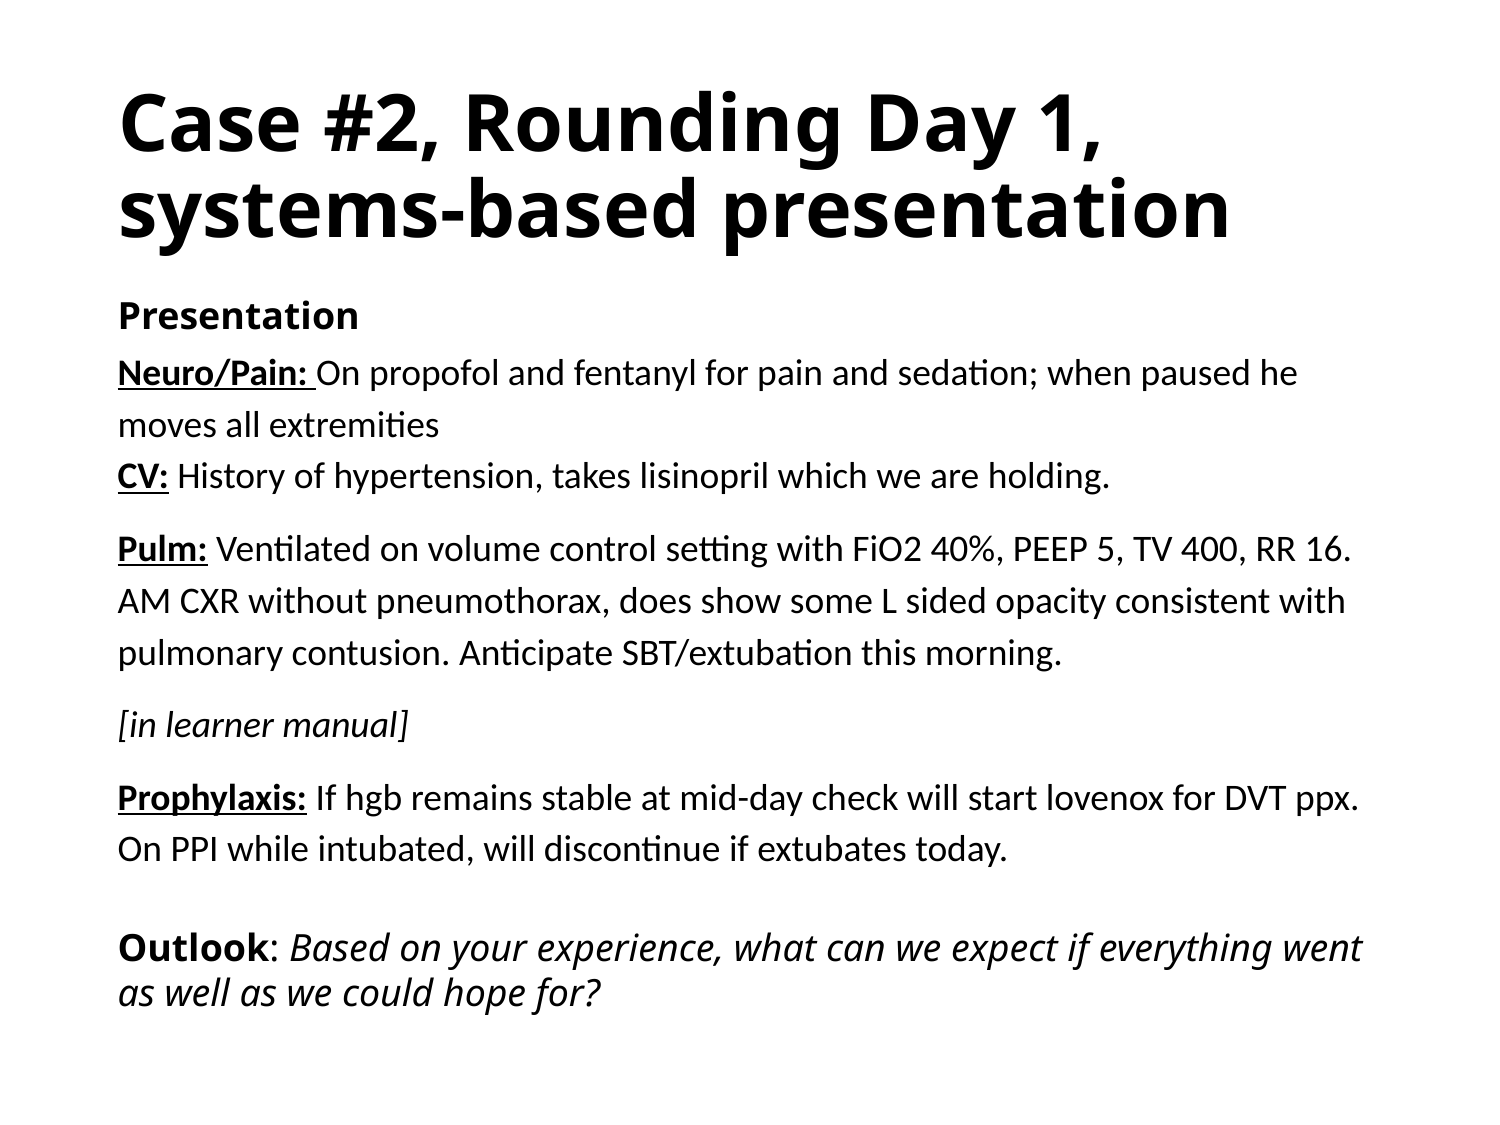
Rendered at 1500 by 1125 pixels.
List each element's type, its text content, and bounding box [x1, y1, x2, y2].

text_box Presentation Neuro/Pain: On propofol and fentanyl for pain and sedation; when paused he moves all extremities CV: History of hypertension, takes lisinopril which we are holding. Pulm: Ventilated on volume control setting with FiO2 40%, PEEP 5, TV 400, RR 16. AM CXR without pneumothorax, does show some L sided opacity consistent with pulmonary contusion. Anticipate SBT/extubation this morning. [in learner manual] Prophylaxis: If hgb remains stable at mid-day check will start lovenox for DVT ppx. On PPI while intubated, will discontinue if extubates today. [102, 277, 1398, 1016]
text_box Outlook: Based on your experience, what can we expect if everything went as well as we could hope for? [102, 916, 1397, 1022]
title Case #2, Rounding Day 1, systems-based presentation [103, 59, 1397, 277]
